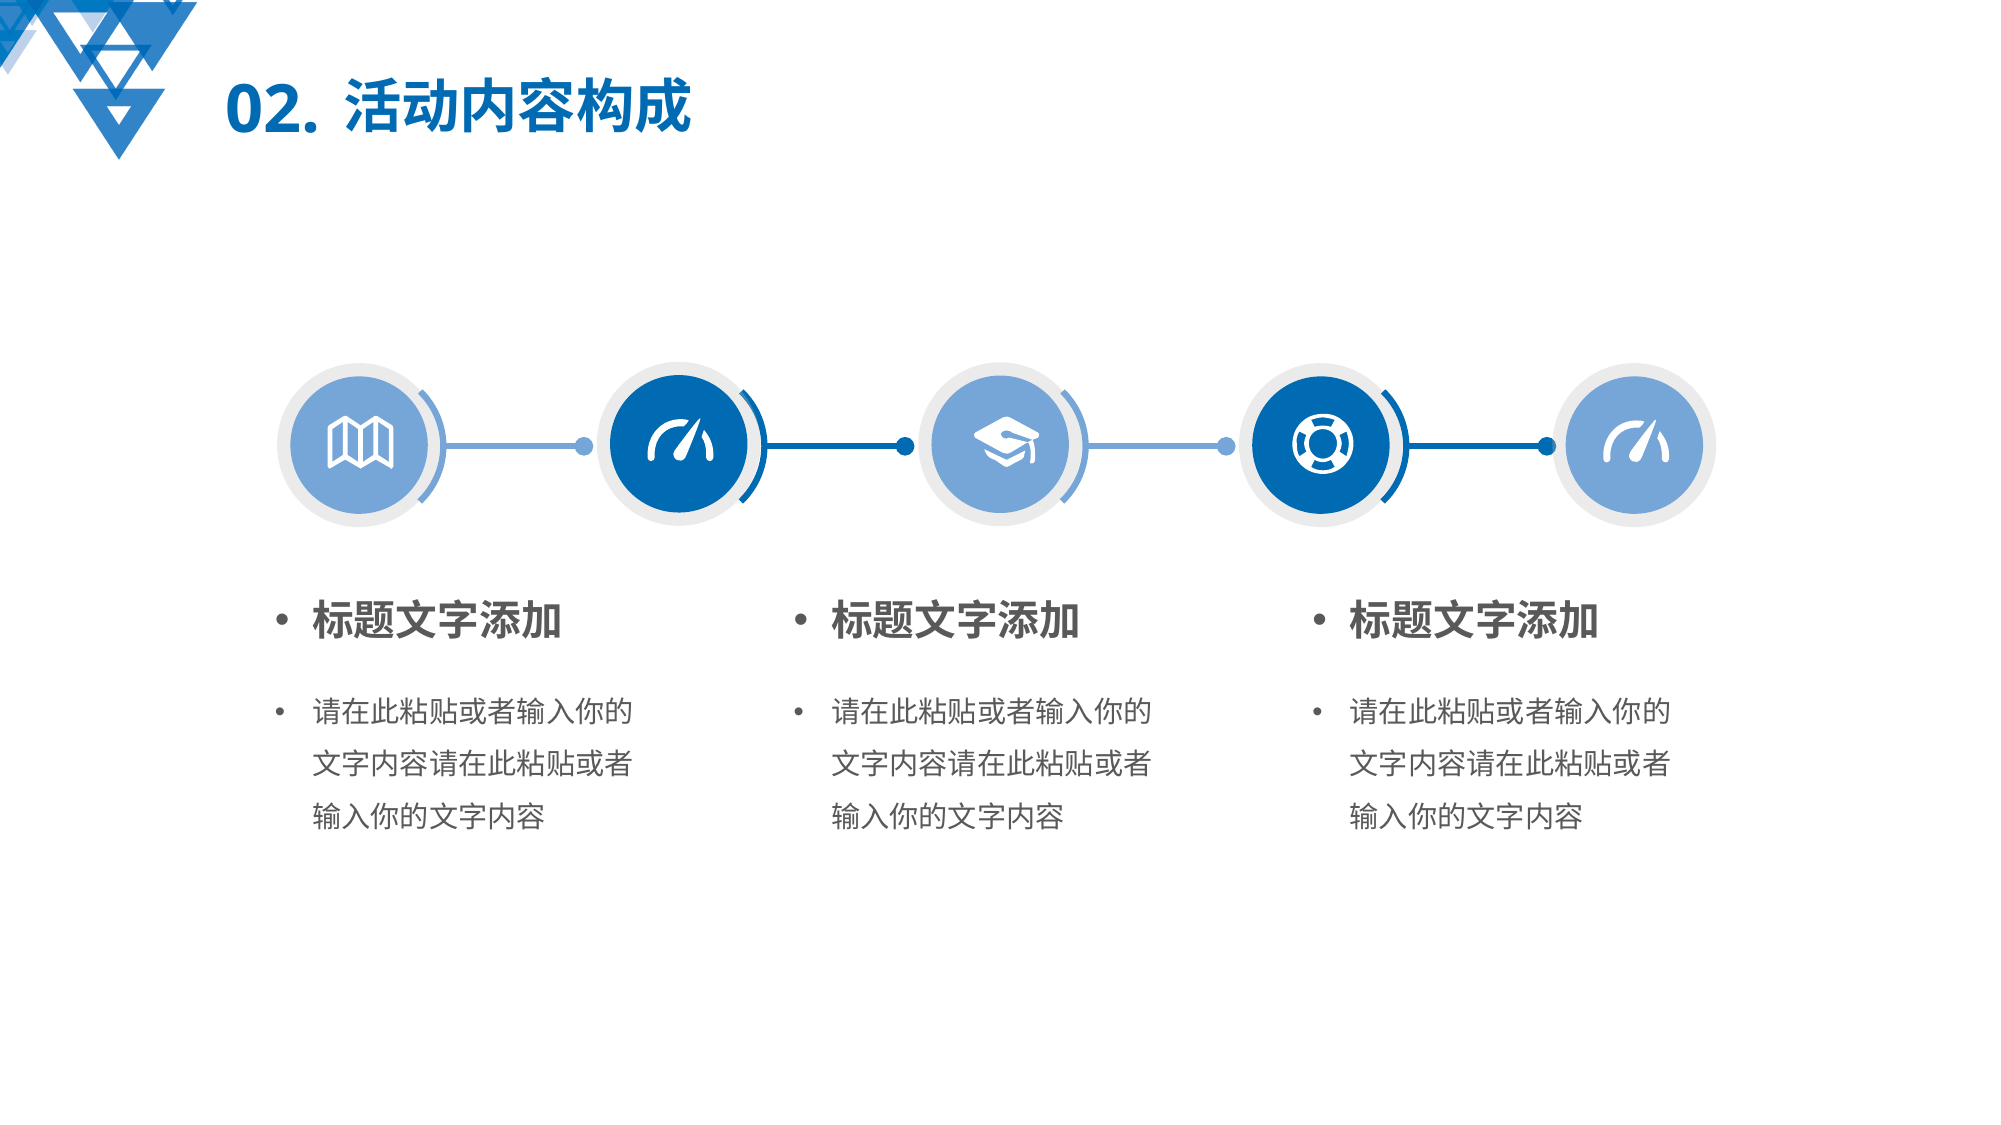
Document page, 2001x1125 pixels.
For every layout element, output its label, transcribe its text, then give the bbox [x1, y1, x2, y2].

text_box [596, 361, 761, 526]
text_box 标题文字添加 [259, 561, 700, 635]
text_box 请在此粘贴或者输入你的文字内容请在此粘贴或者输入你的文字内容 [259, 668, 673, 889]
text_box 请在此粘贴或者输入你的文字内容请在此粘贴或者输入你的文字内容 [778, 668, 1192, 889]
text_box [1253, 369, 1547, 523]
text_box 标题文字添加 [778, 561, 1219, 635]
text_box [1552, 363, 1717, 528]
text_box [761, 369, 906, 523]
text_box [932, 369, 1227, 523]
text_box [918, 362, 1083, 527]
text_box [1238, 363, 1403, 528]
text_box 请在此粘贴或者输入你的文字内容请在此粘贴或者输入你的文字内容 [1297, 668, 1711, 889]
text_box 标题文字添加 [1297, 561, 1738, 635]
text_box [277, 363, 441, 528]
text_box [290, 369, 584, 523]
text_box 活动内容构成 [336, 61, 708, 147]
picture [0, 0, 235, 295]
text_box 02. [235, 58, 336, 153]
